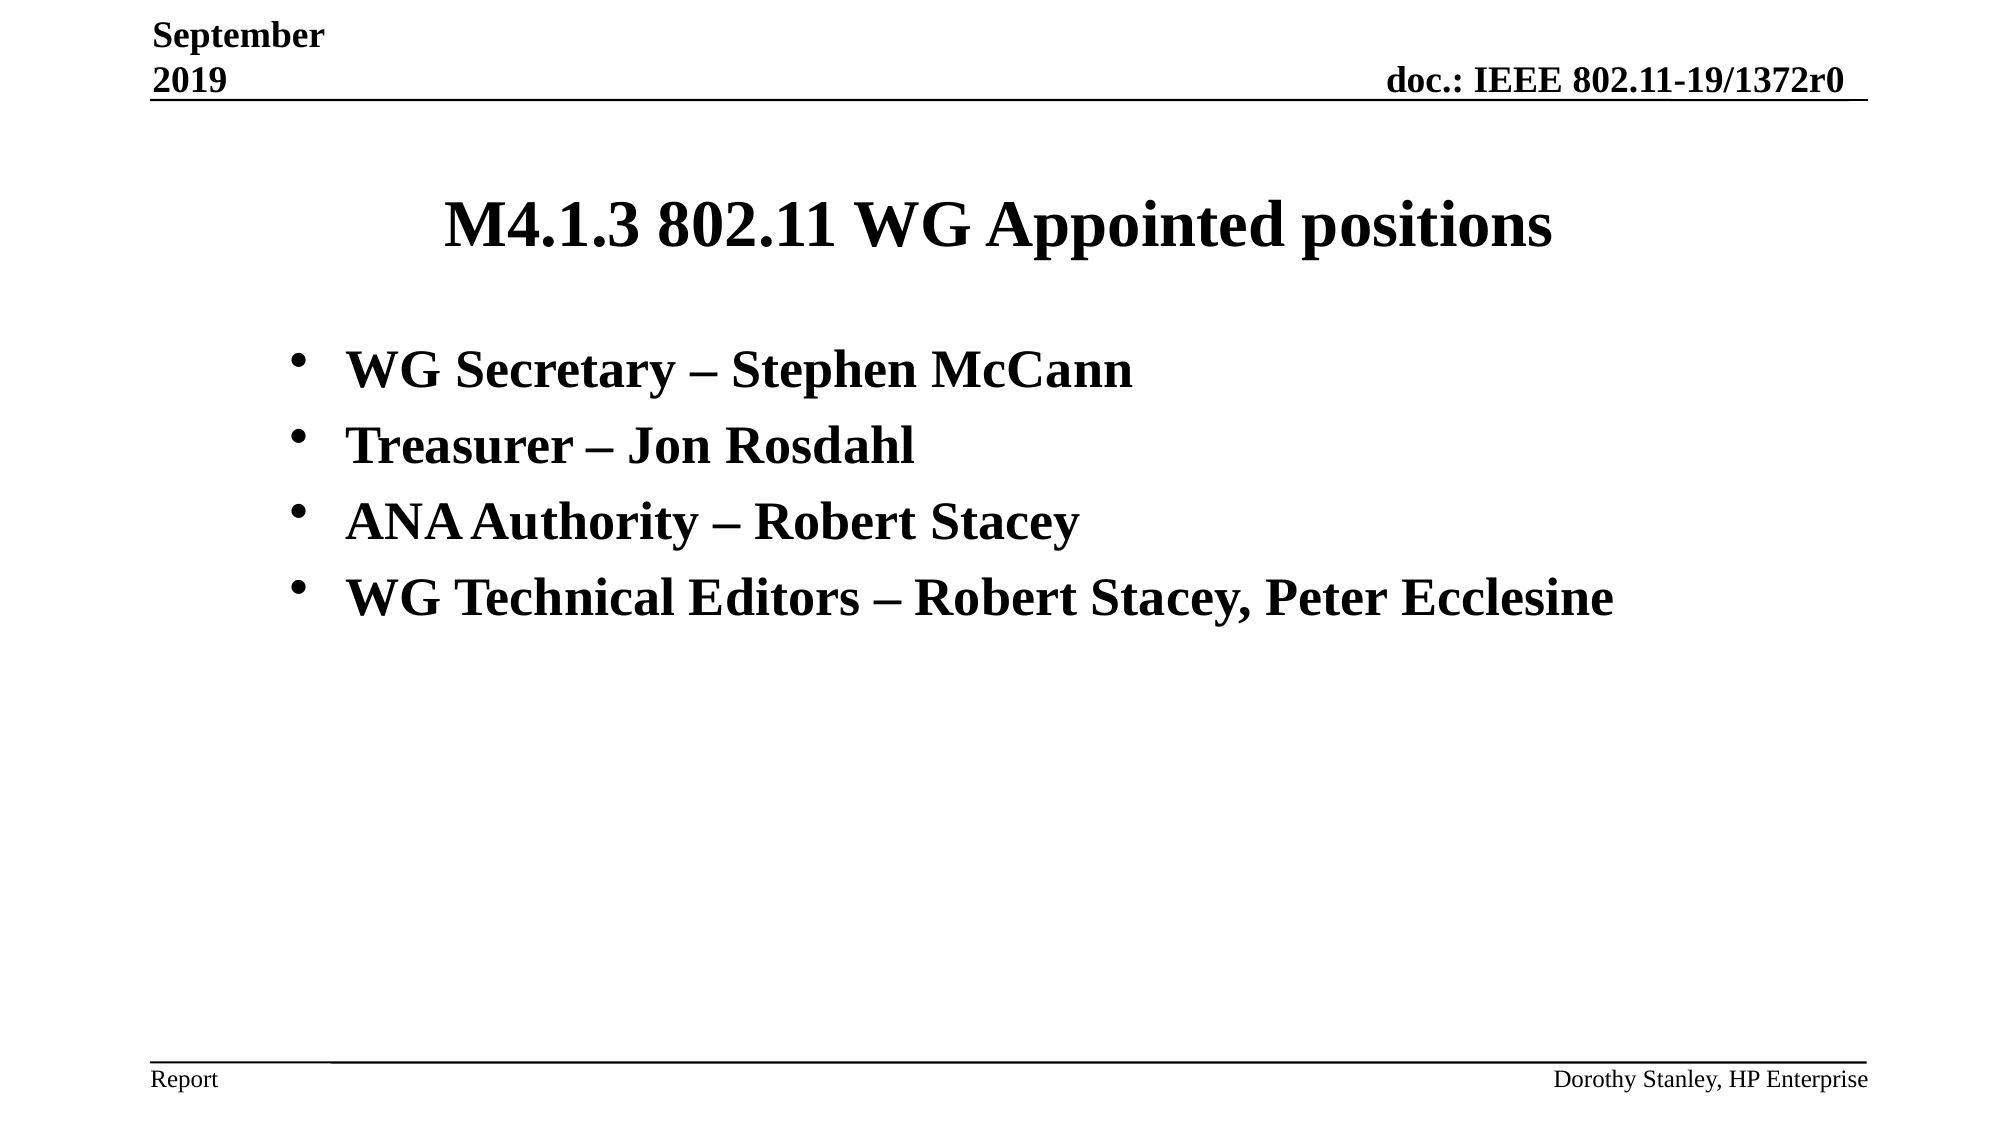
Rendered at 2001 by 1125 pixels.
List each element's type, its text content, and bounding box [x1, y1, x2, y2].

footer Dorothy Stanley, HP Enterprise [1512, 1061, 1869, 1093]
title M4.1.3 802.11 WG Appointed positions [362, 152, 1638, 288]
list WG Secretary – Stephen McCann Treasurer – Jon Rosdahl ANA Authority – Robert Stacey WG Technical Editors – Robert Stacey, Peter Ecclesine [274, 326, 1750, 1002]
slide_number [152, 54, 406, 101]
